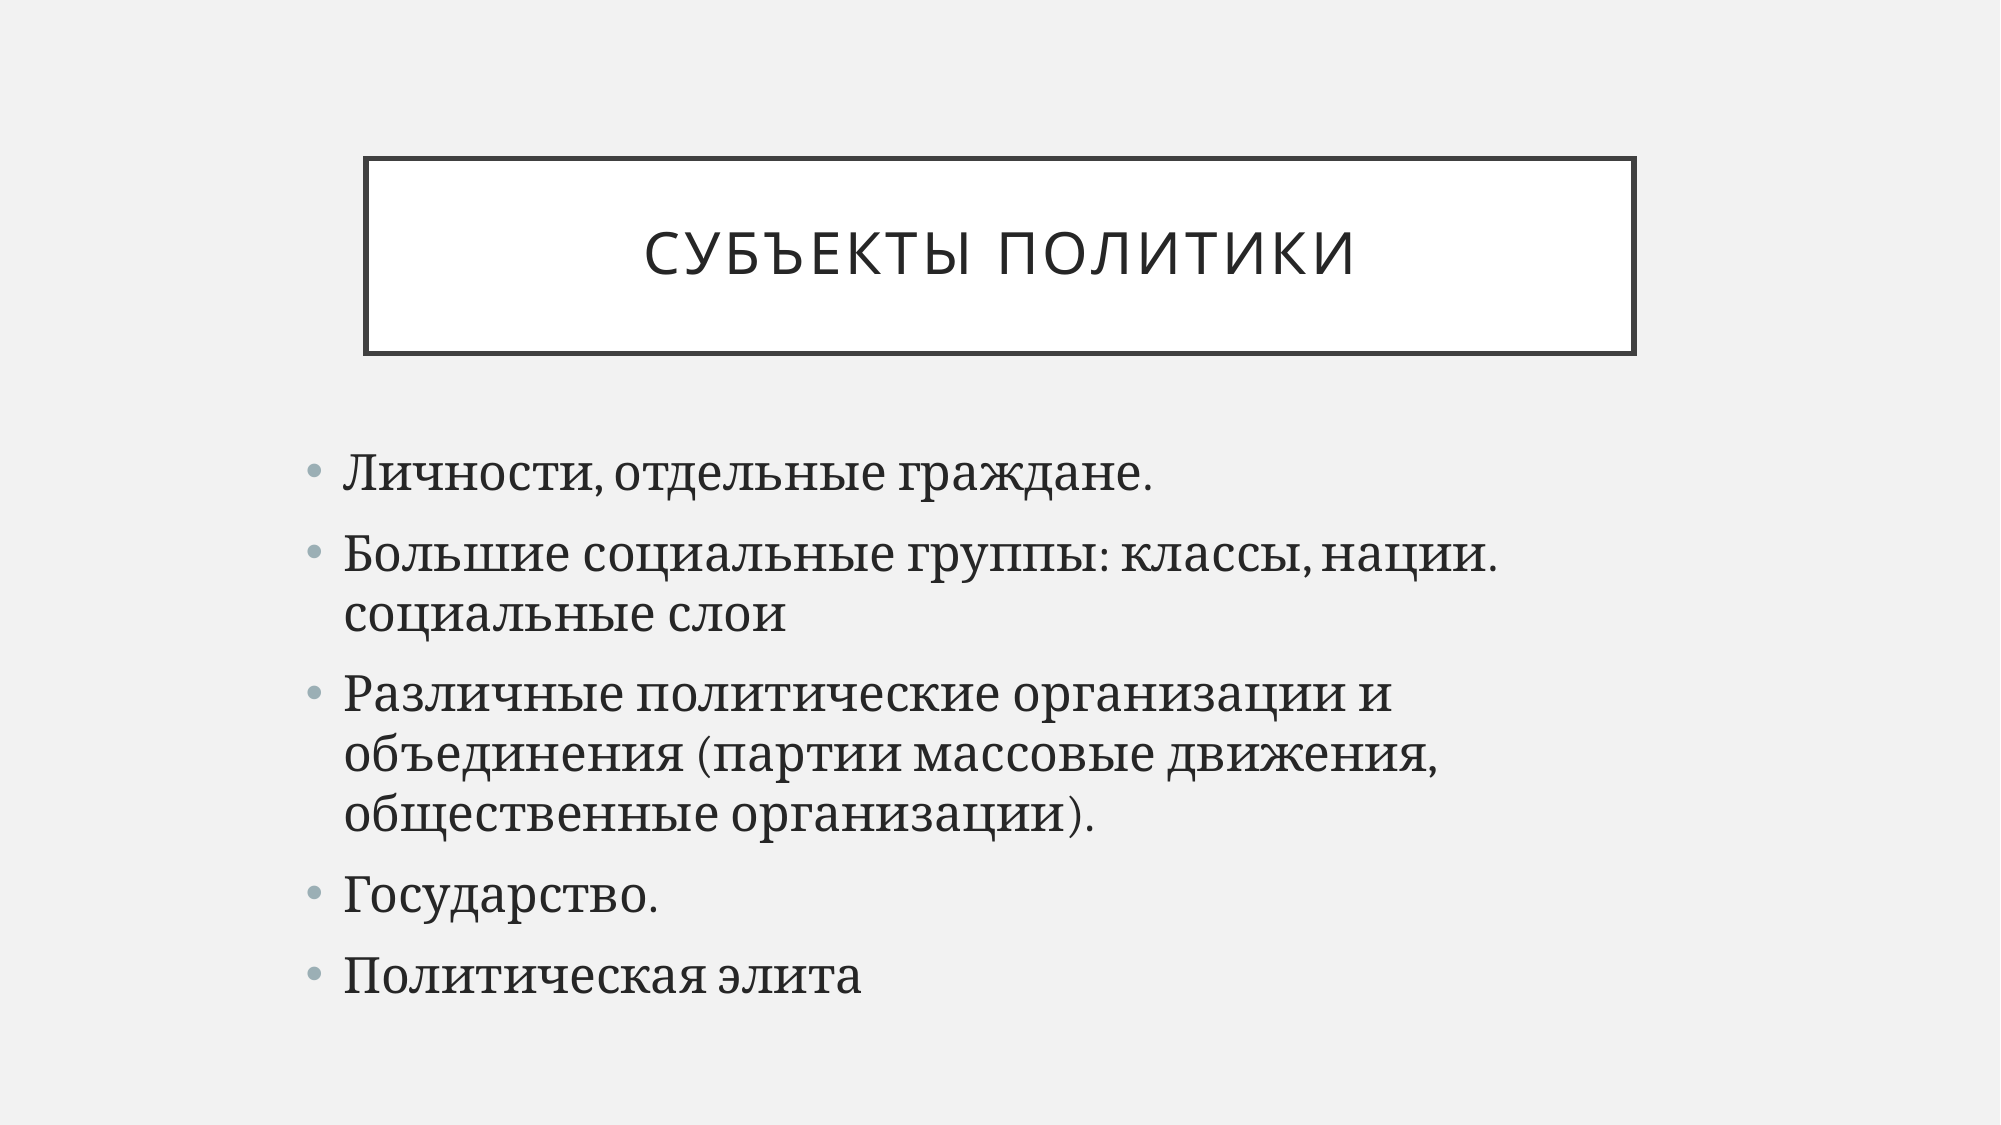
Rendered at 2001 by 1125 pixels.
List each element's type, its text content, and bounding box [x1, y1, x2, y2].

title Субъекты политики [363, 156, 1637, 356]
list Личности, отдельные граждане. Большие социальные группы: классы, нации. социальные слои Различные политические организации и объединения (партии массовые движения, общественные организации). Государство. Политическая элита [290, 432, 1634, 994]
